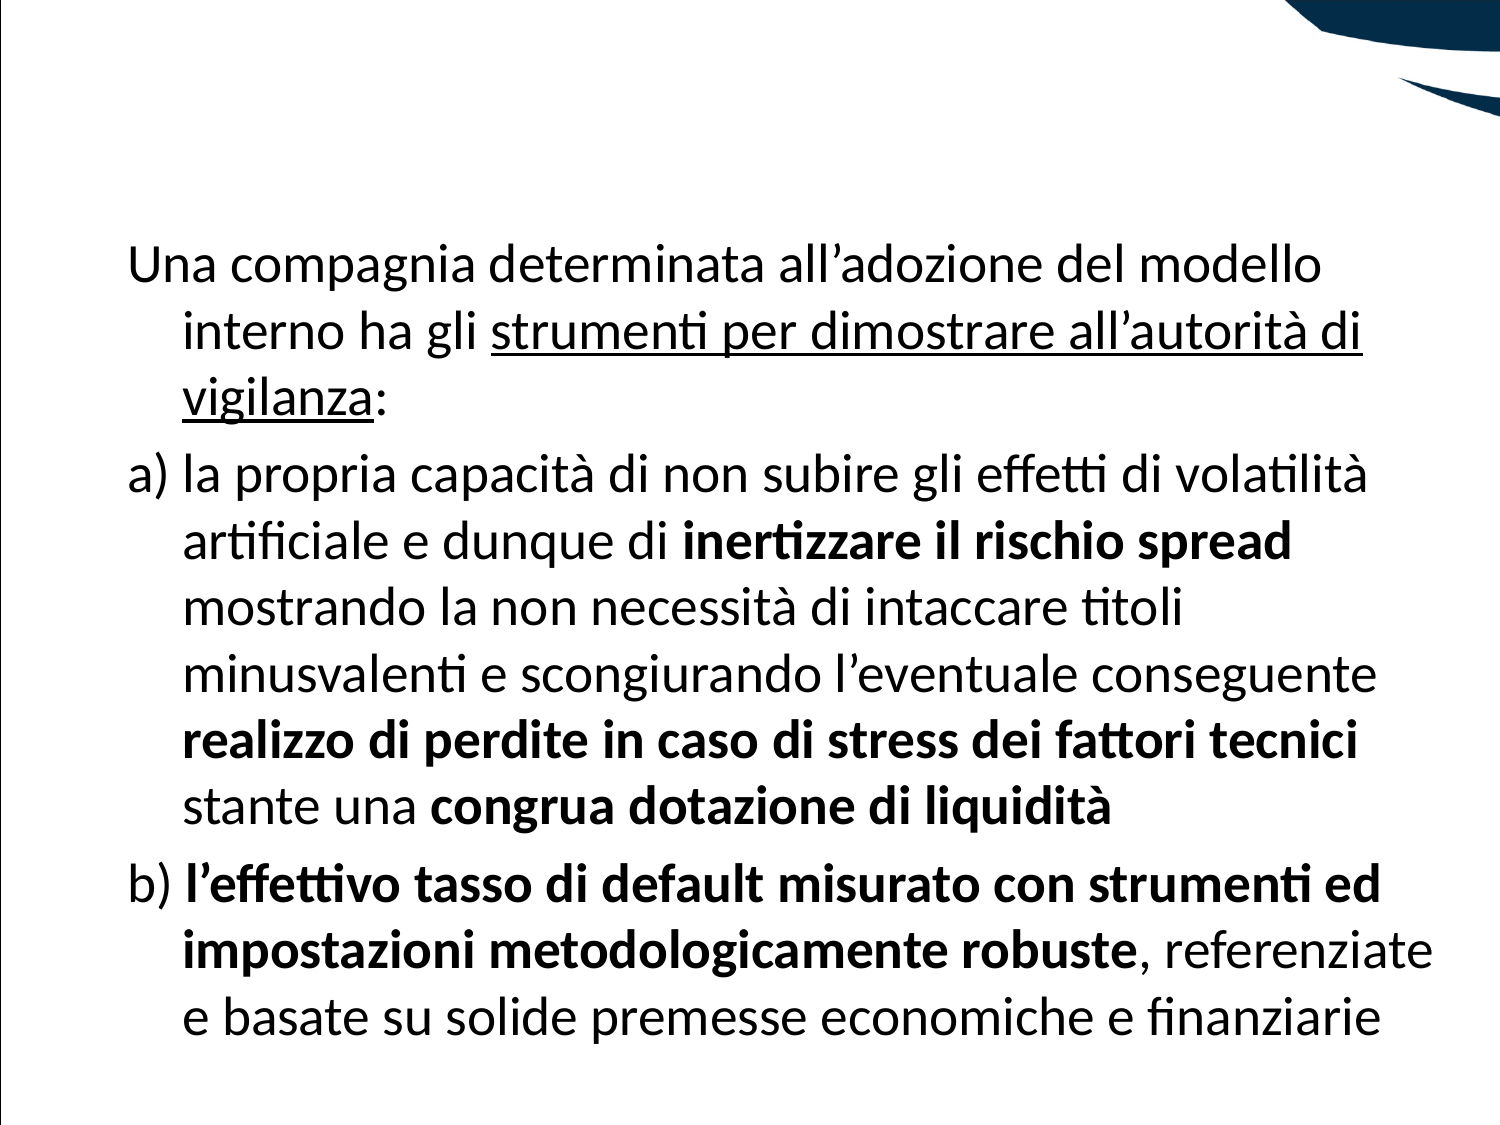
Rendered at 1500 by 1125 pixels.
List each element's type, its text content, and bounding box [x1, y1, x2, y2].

picture [0, 0, 1500, 1125]
list Una compagnia determinata all’adozione del modello interno ha gli strumenti per dimostrare all’autorità di vigilanza: a) la propria capacità di non subire gli effetti di volatilità artificiale e dunque di inertizzare il rischio spread mostrando la non necessità di intaccare titoli minusvalenti e scongiurando l’eventuale conseguente realizzo di perdite in caso di stress dei fattori tecnici stante una congrua dotazione di liquidità b) l’effettivo tasso di default misurato con strumenti ed impostazioni metodologicamente robuste, referenziate e basate su solide premesse economiche e finanziarie [111, 219, 1463, 1088]
